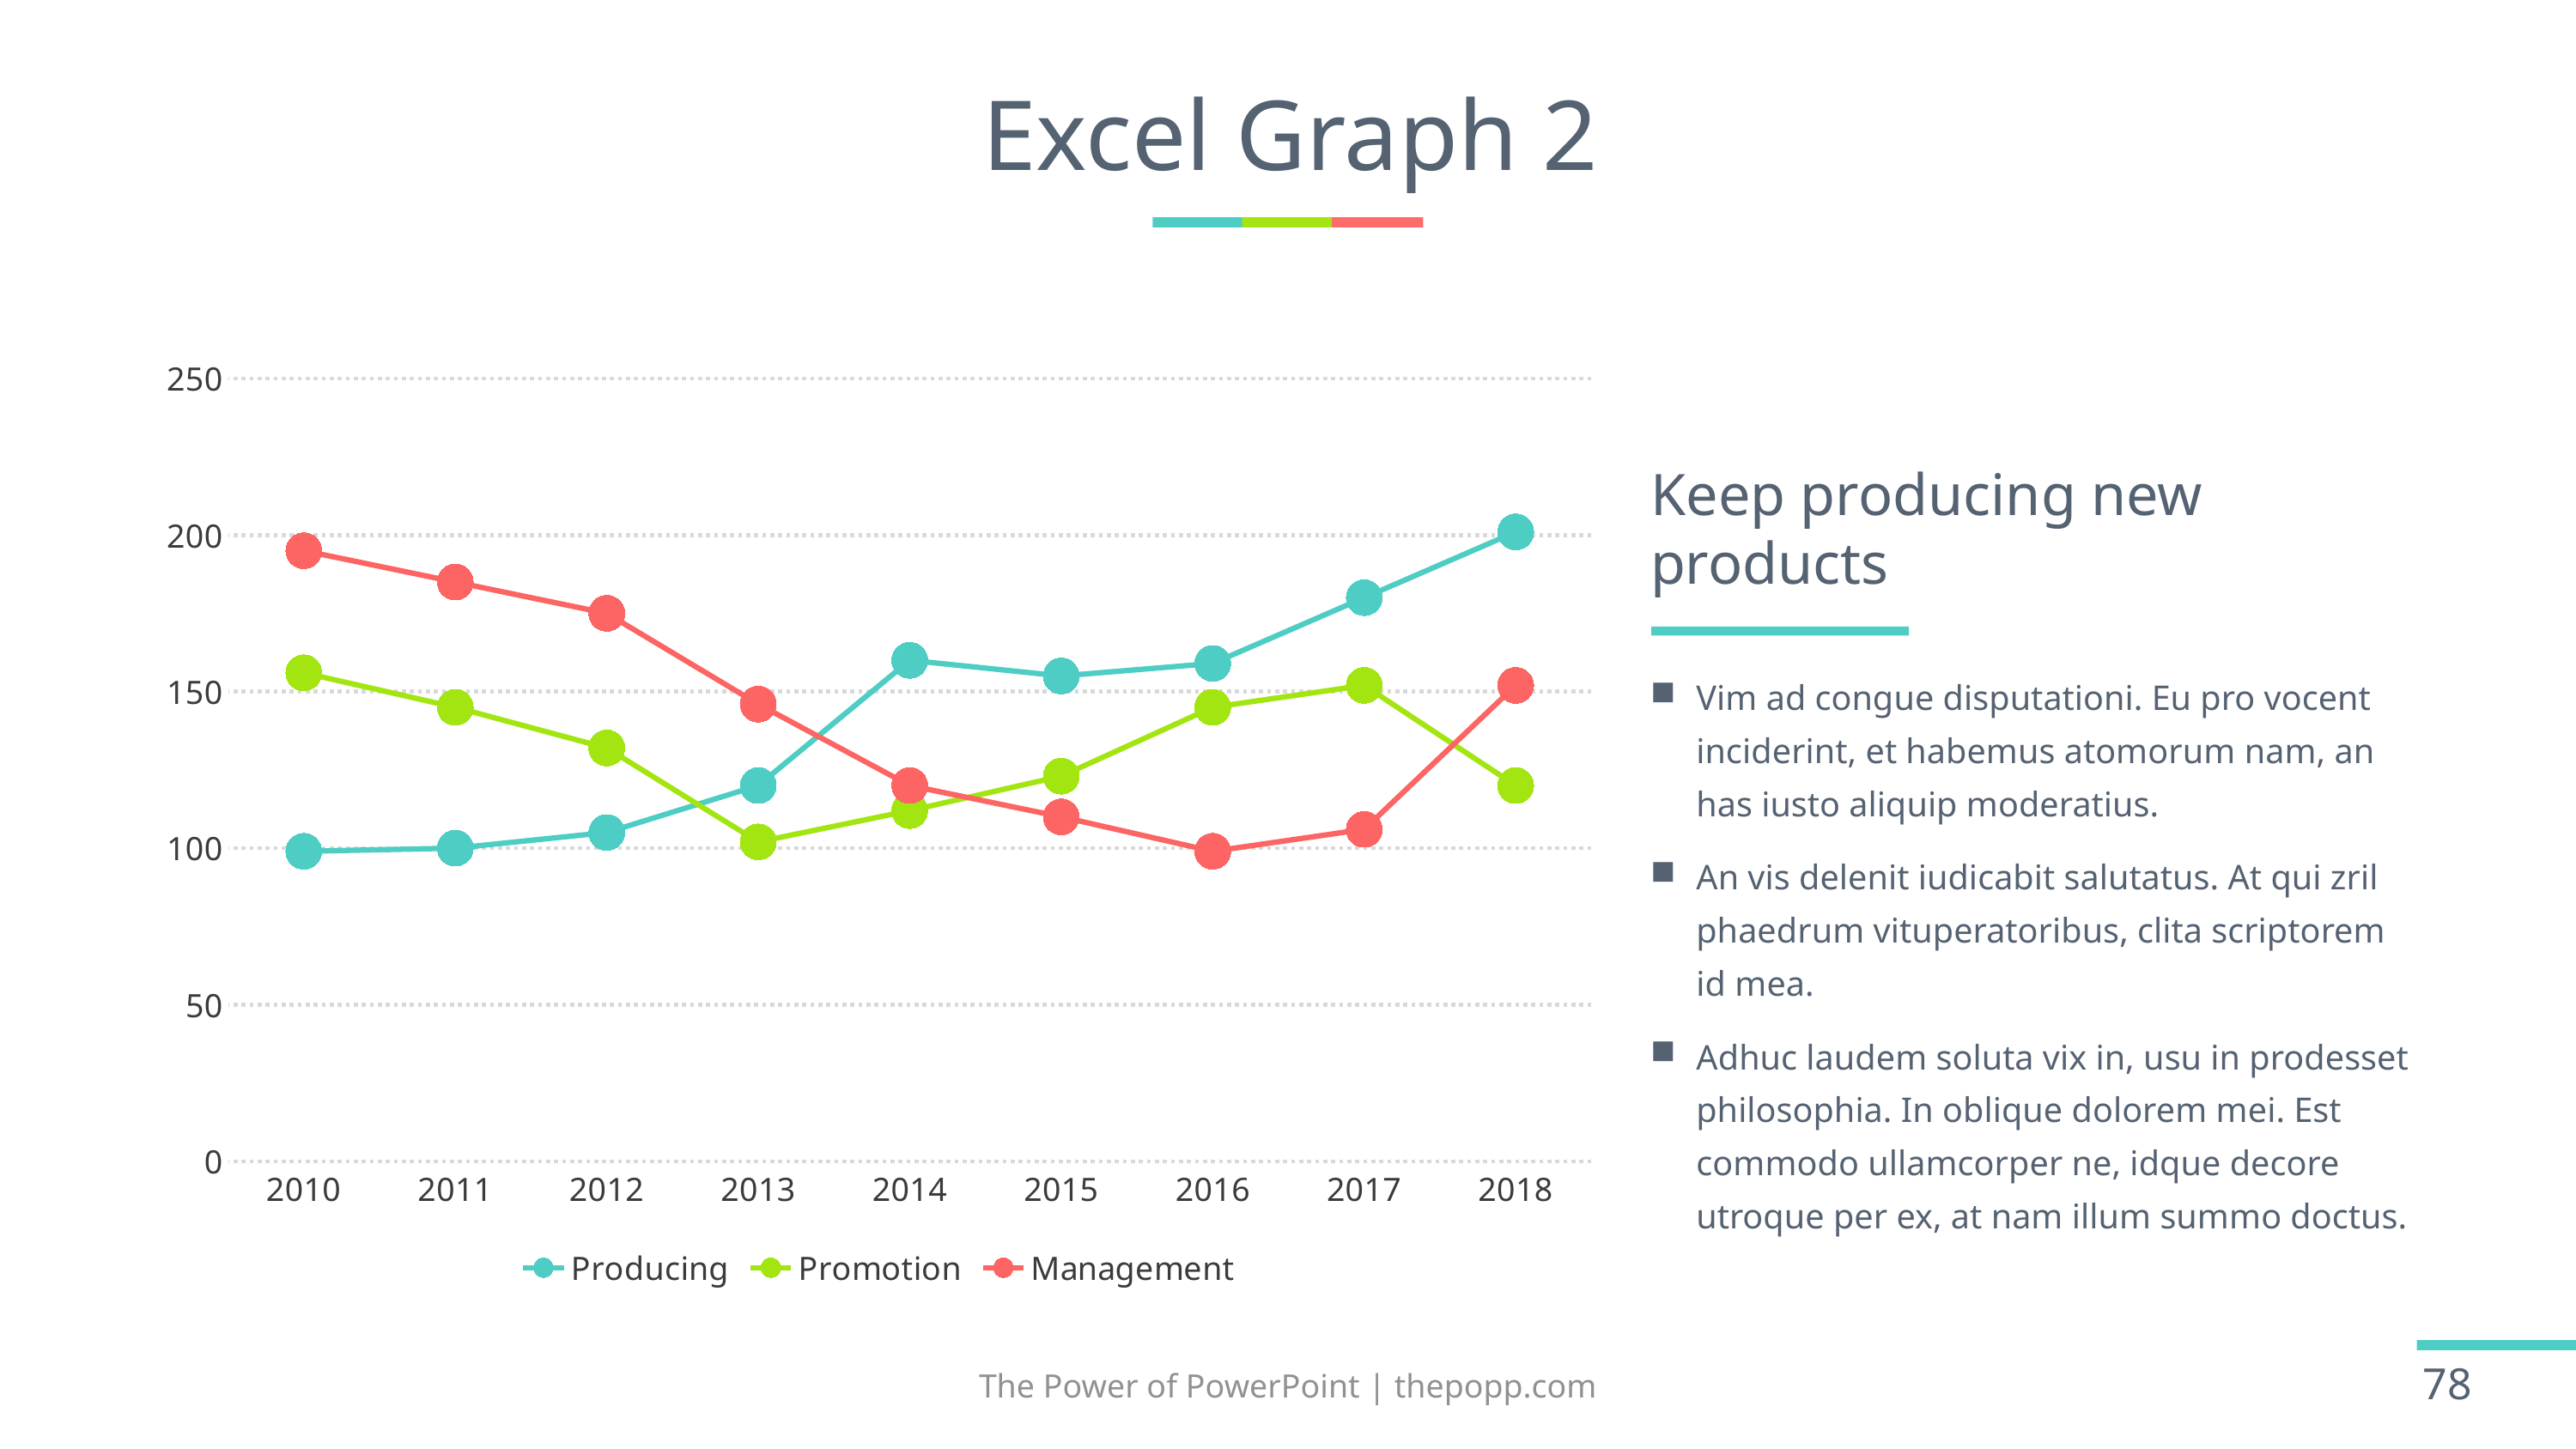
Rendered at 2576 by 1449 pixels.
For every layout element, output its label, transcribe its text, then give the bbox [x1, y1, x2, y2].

text_box Keep producing new products [1637, 427, 2427, 602]
text_box [1650, 626, 1910, 637]
slide_number 78 [2409, 1351, 2576, 1421]
text_box Vim ad congue disputationi. Eu pro vocent inciderint, et habemus atomorum nam, an has iusto aliquip moderatius. An vis delenit iudicabit salutatus. At qui zril phaedrum vituperatoribus, clita scriptorem id mea. Adhuc laudem soluta vix in, usu in prodesset philosophia. In oblique dolorem mei. Est commodo ullamcorper ne, idque decore utroque per ex, at nam illum summo doctus. [1637, 658, 2427, 1297]
chart [137, 336, 1621, 1297]
title Excel Graph 2 [69, 49, 2512, 230]
footer The Power of PowerPoint | thepopp.com [853, 1349, 1723, 1427]
